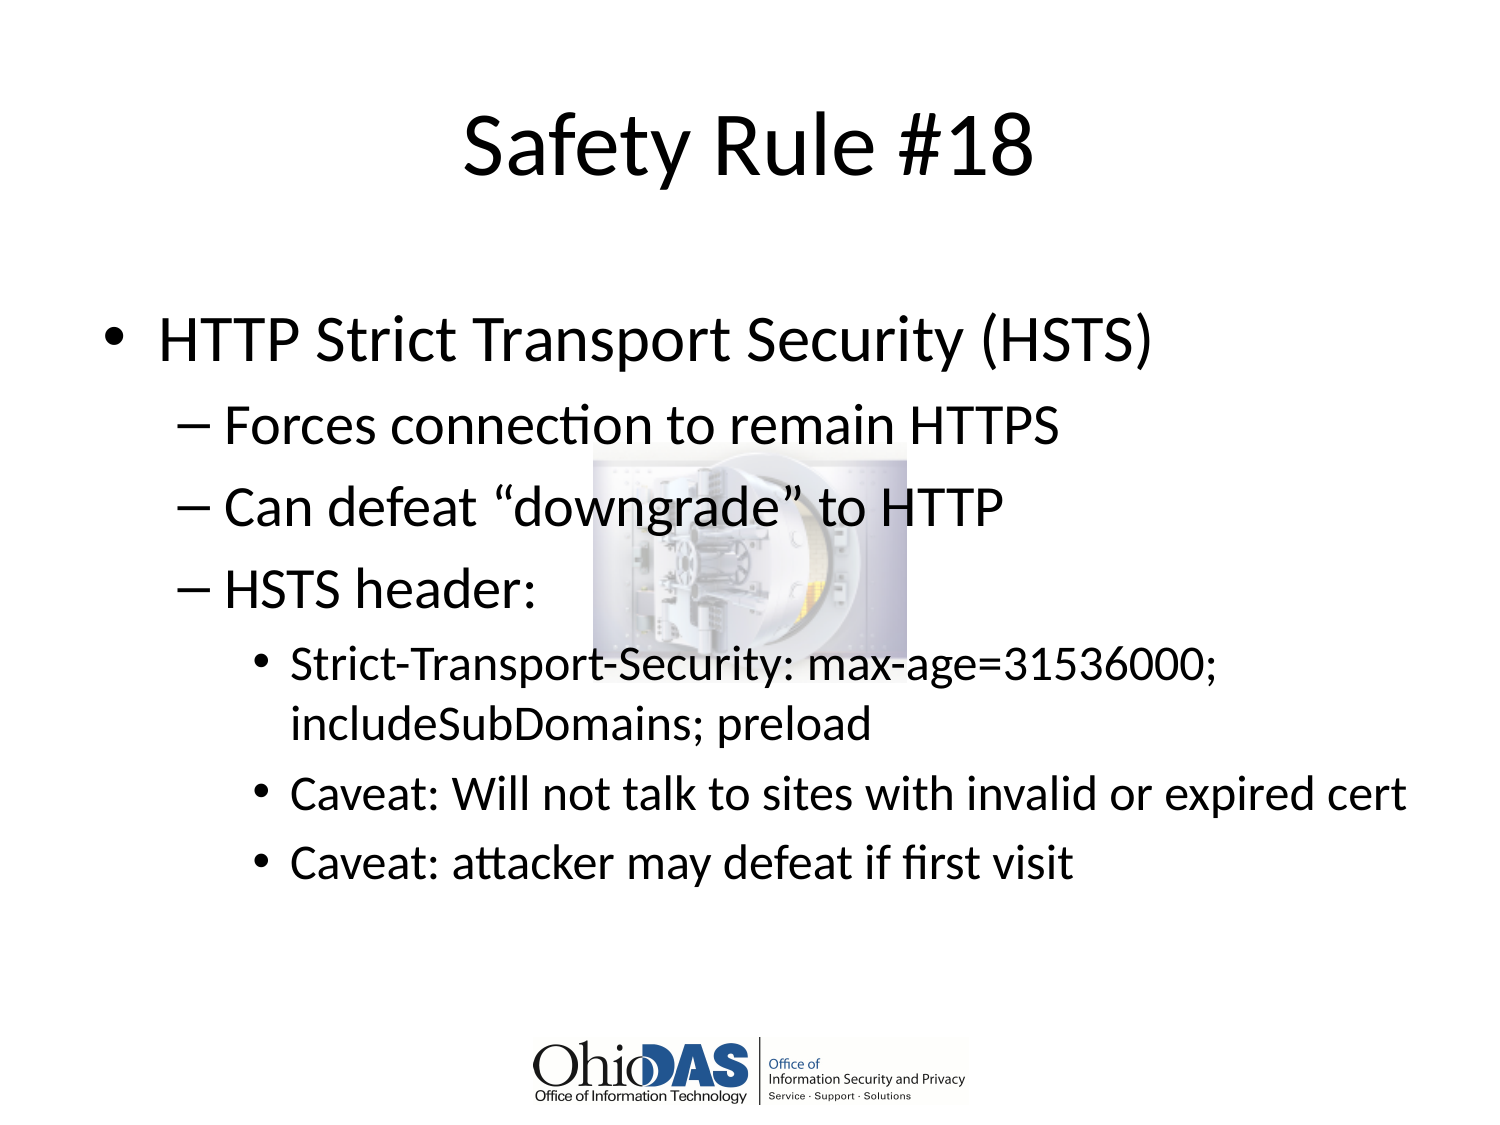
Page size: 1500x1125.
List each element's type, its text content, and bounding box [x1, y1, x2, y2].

list HTTP Strict Transport Security (HSTS) Forces connection to remain HTTPS Can defeat “downgrade” to HTTP HSTS header: Strict-Transport-Security: max-age=31536000; includeSubDomains; preload Caveat: Will not talk to sites with invalid or expired cert Caveat: attacker may defeat if first visit [87, 287, 1425, 1013]
picture [533, 1037, 969, 1105]
title Safety Rule #18 [75, 45, 1425, 233]
